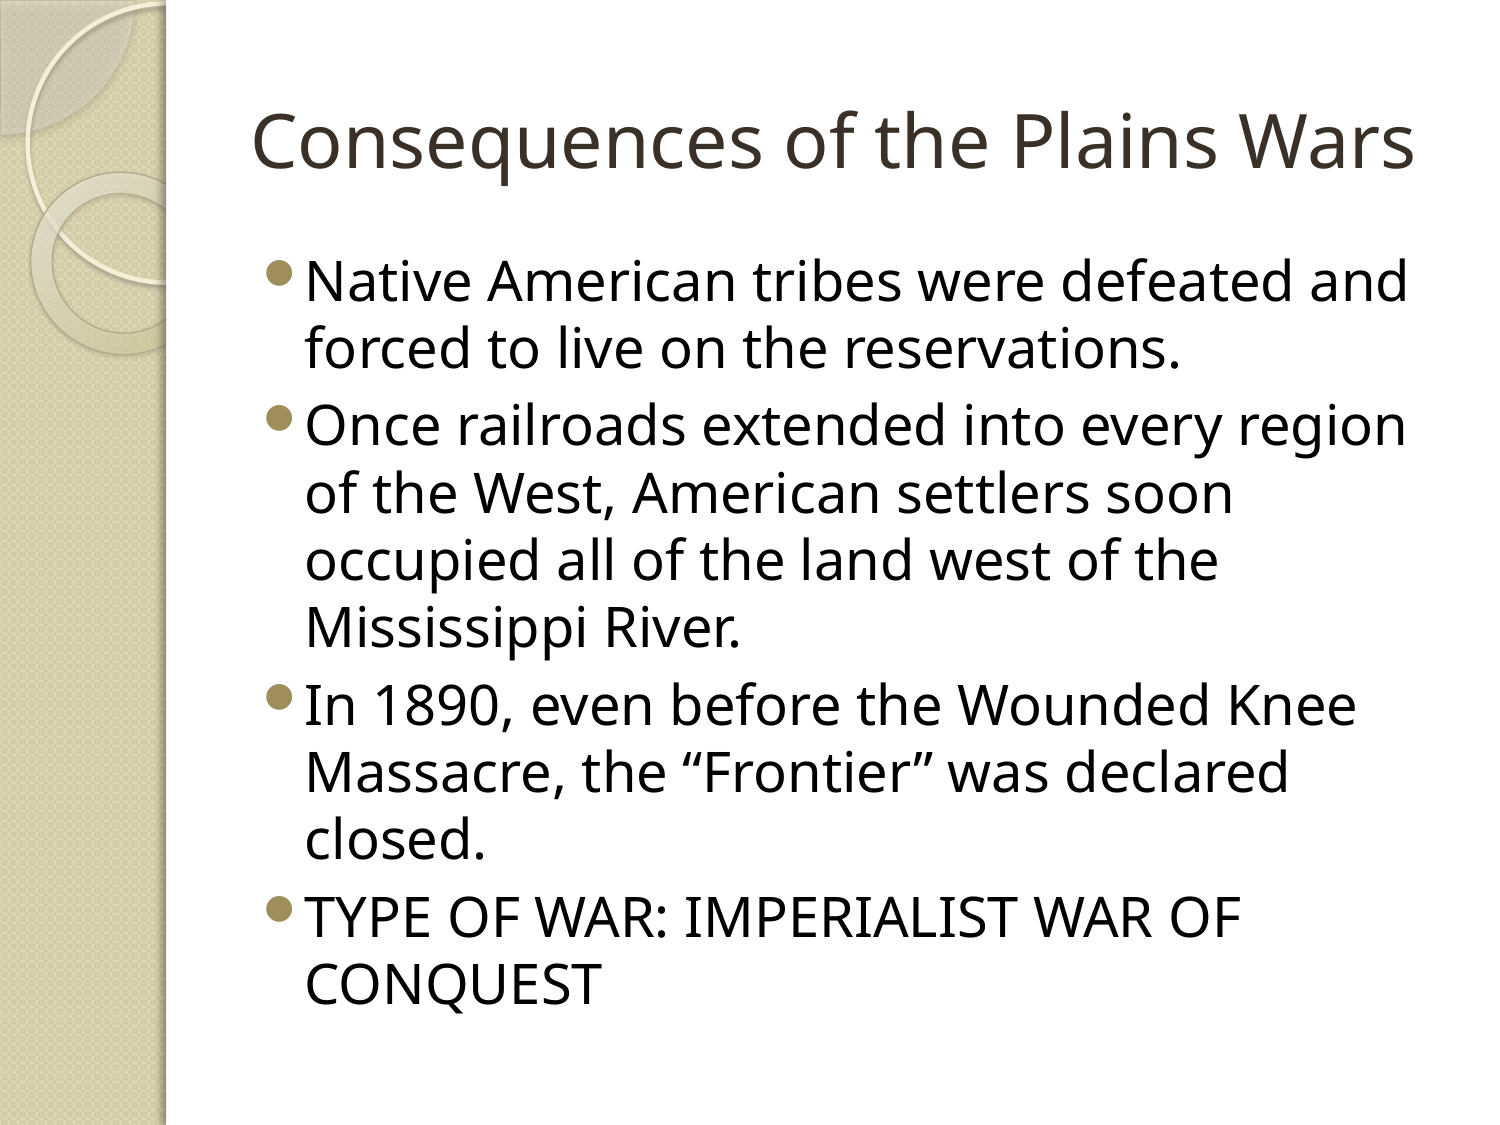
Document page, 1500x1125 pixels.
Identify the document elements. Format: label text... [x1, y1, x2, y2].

title Consequences of the Plains Wars [235, 45, 1466, 233]
list Native American tribes were defeated and forced to live on the reservations. Once railroads extended into every region of the West, American settlers soon occupied all of the land west of the Mississippi River. In 1890, even before the Wounded Knee Massacre, the “Frontier” was declared closed. TYPE OF WAR: IMPERIALIST WAR OF CONQUEST [235, 237, 1466, 1025]
